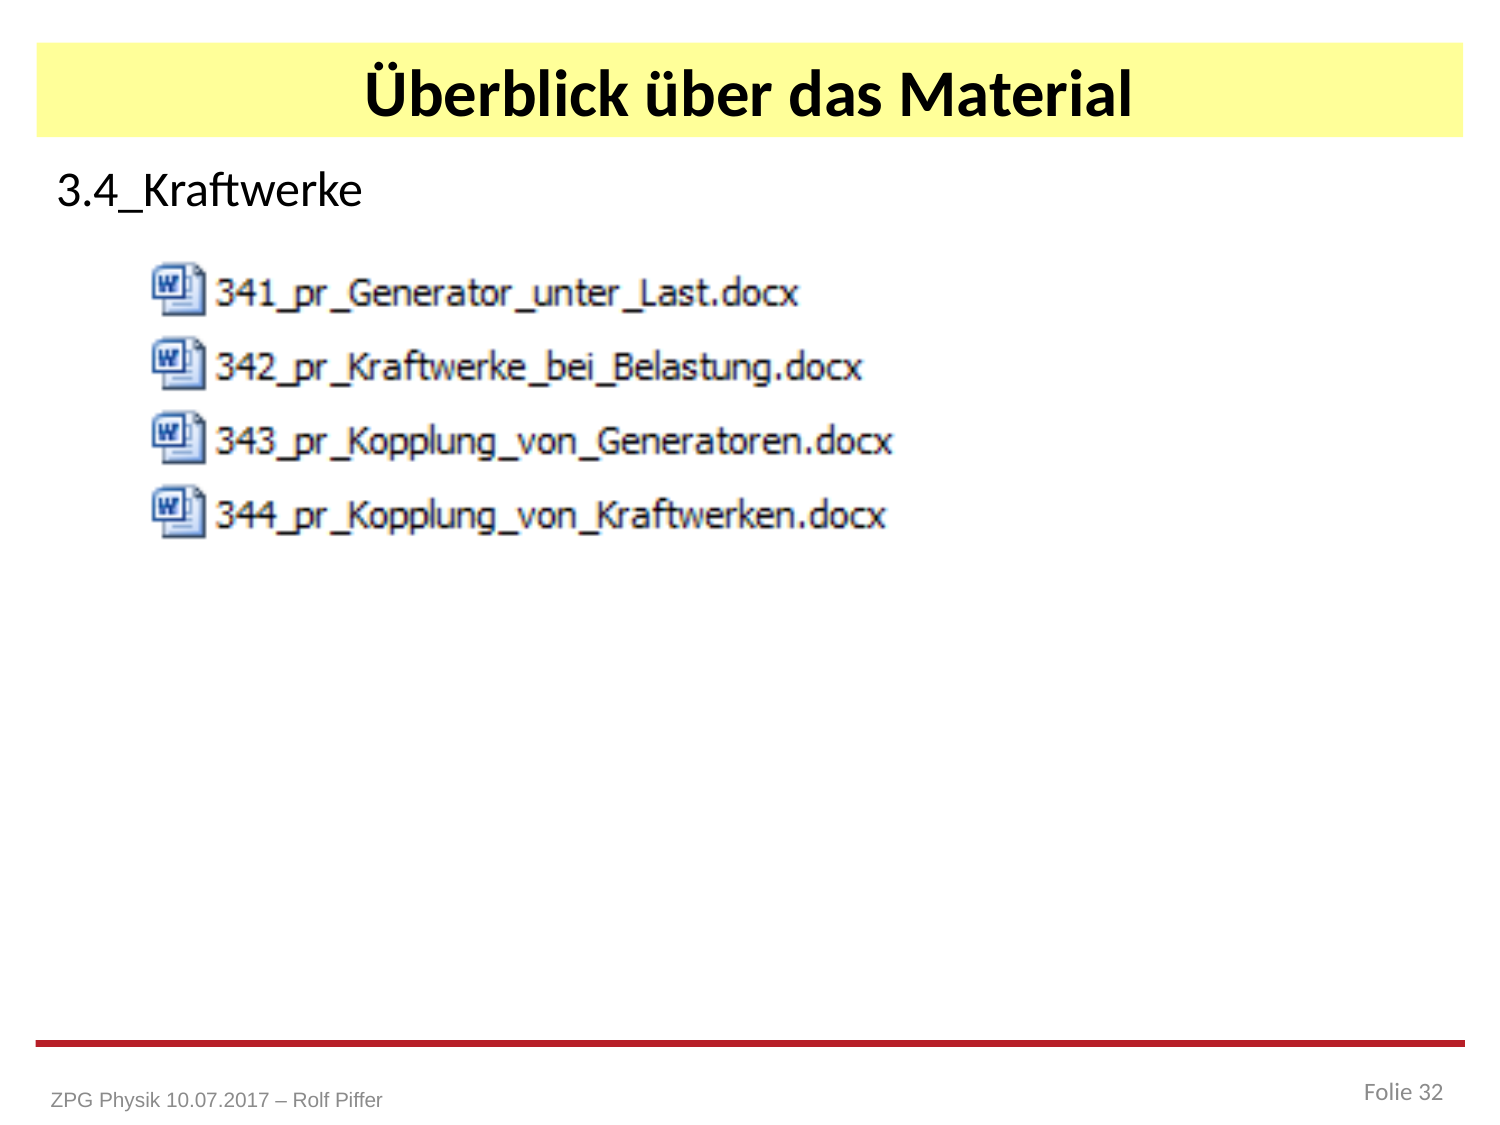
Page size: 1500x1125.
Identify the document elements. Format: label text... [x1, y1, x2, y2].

title Überblick über das Material [41, 42, 1459, 149]
slide_number Folie 32 [1108, 1060, 1459, 1121]
footer ZPG Physik 10.07.2017 – Rolf Piffer [35, 1069, 768, 1125]
text_box 3.4_Kraftwerke [41, 148, 1412, 224]
picture [123, 243, 936, 563]
